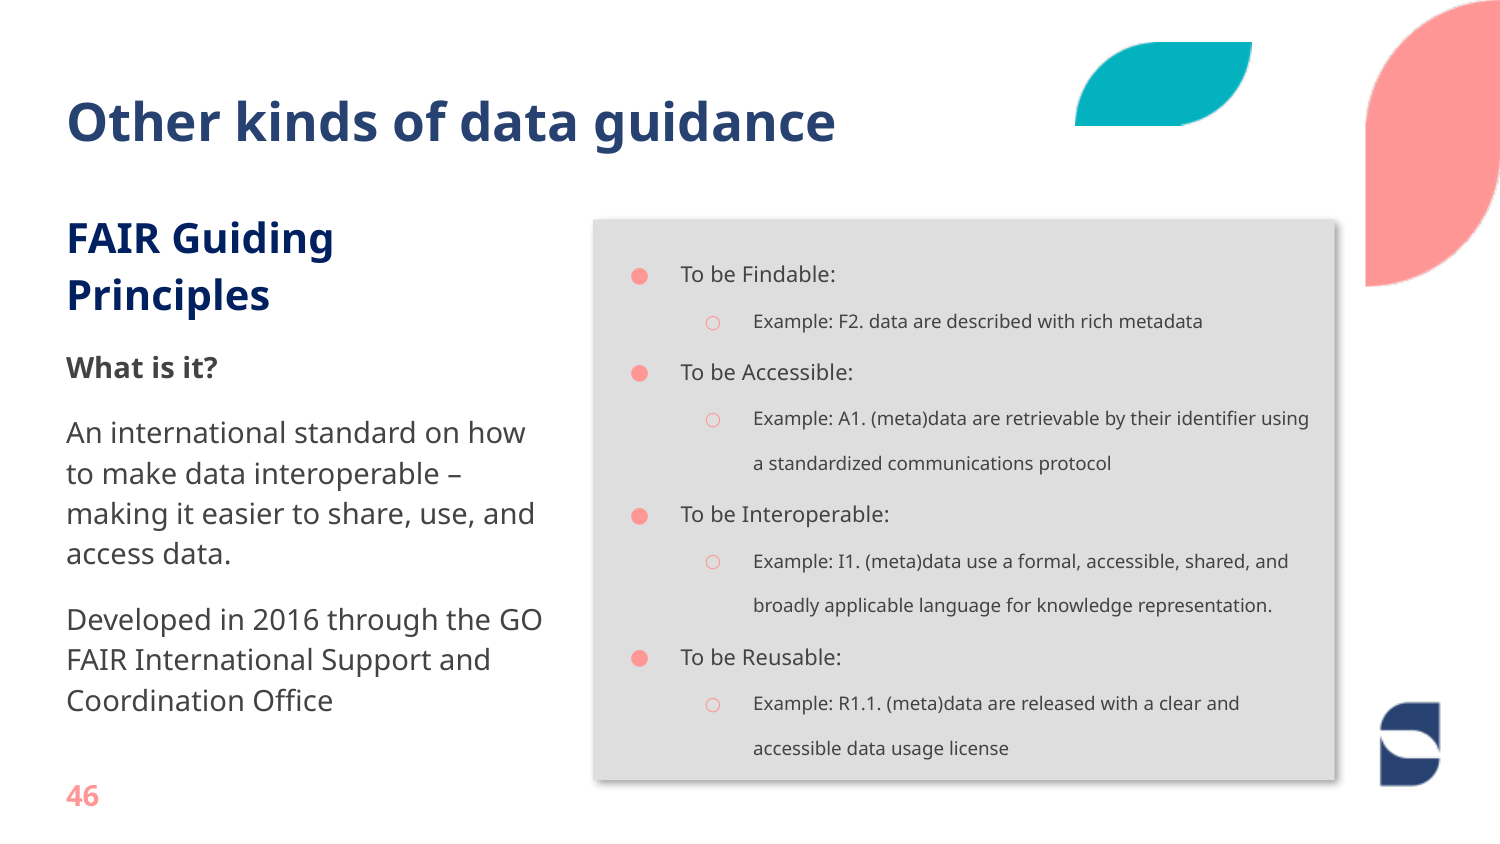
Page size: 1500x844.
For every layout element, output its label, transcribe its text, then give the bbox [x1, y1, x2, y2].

picture [1074, 42, 1252, 126]
list To be Findable: Example: F2. data are described with rich metadata To be Accessible: Example: A1. (meta)data are retrievable by their identifier using a standardized communications protocol To be Interoperable: Example: I1. (meta)data use a formal, accessible, shared, and broadly applicable language for knowledge representation. To be Reusable: Example: R1.1. (meta)data are released with a clear and accessible data usage license [593, 219, 1335, 781]
list FAIR Guiding Principles What is it? An international standard on how to make data interoperable – making it easier to share, use, and access data. Developed in 2016 through the GO FAIR International Support and Coordination Office [51, 189, 563, 750]
picture [1363, 685, 1458, 804]
picture [1289, 0, 1500, 286]
title Other kinds of data guidance [51, 72, 1365, 167]
slide_number 46 [51, 764, 142, 830]
